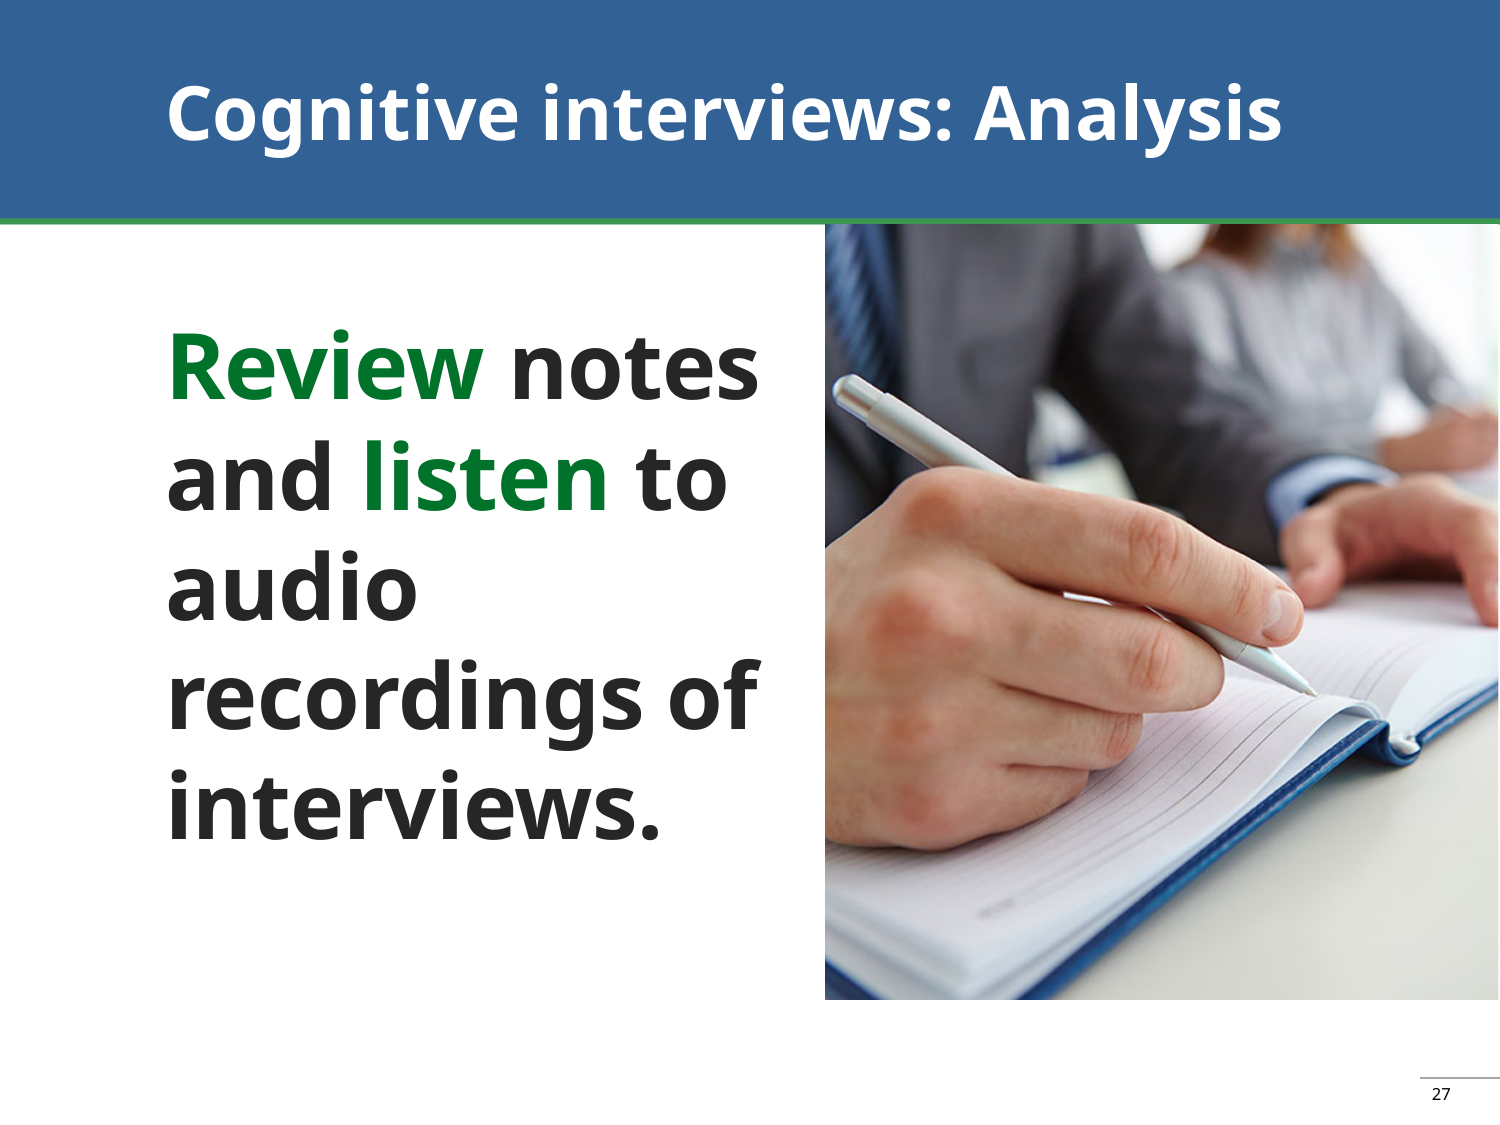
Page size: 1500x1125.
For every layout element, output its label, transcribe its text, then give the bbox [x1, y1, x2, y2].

picture [0, 0, 1500, 1125]
title Cognitive interviews: Analysis [150, 0, 1350, 221]
list Review notes and listen to audio recordings of interviews. [150, 262, 800, 1005]
slide_number 27 [1431, 1087, 1458, 1106]
